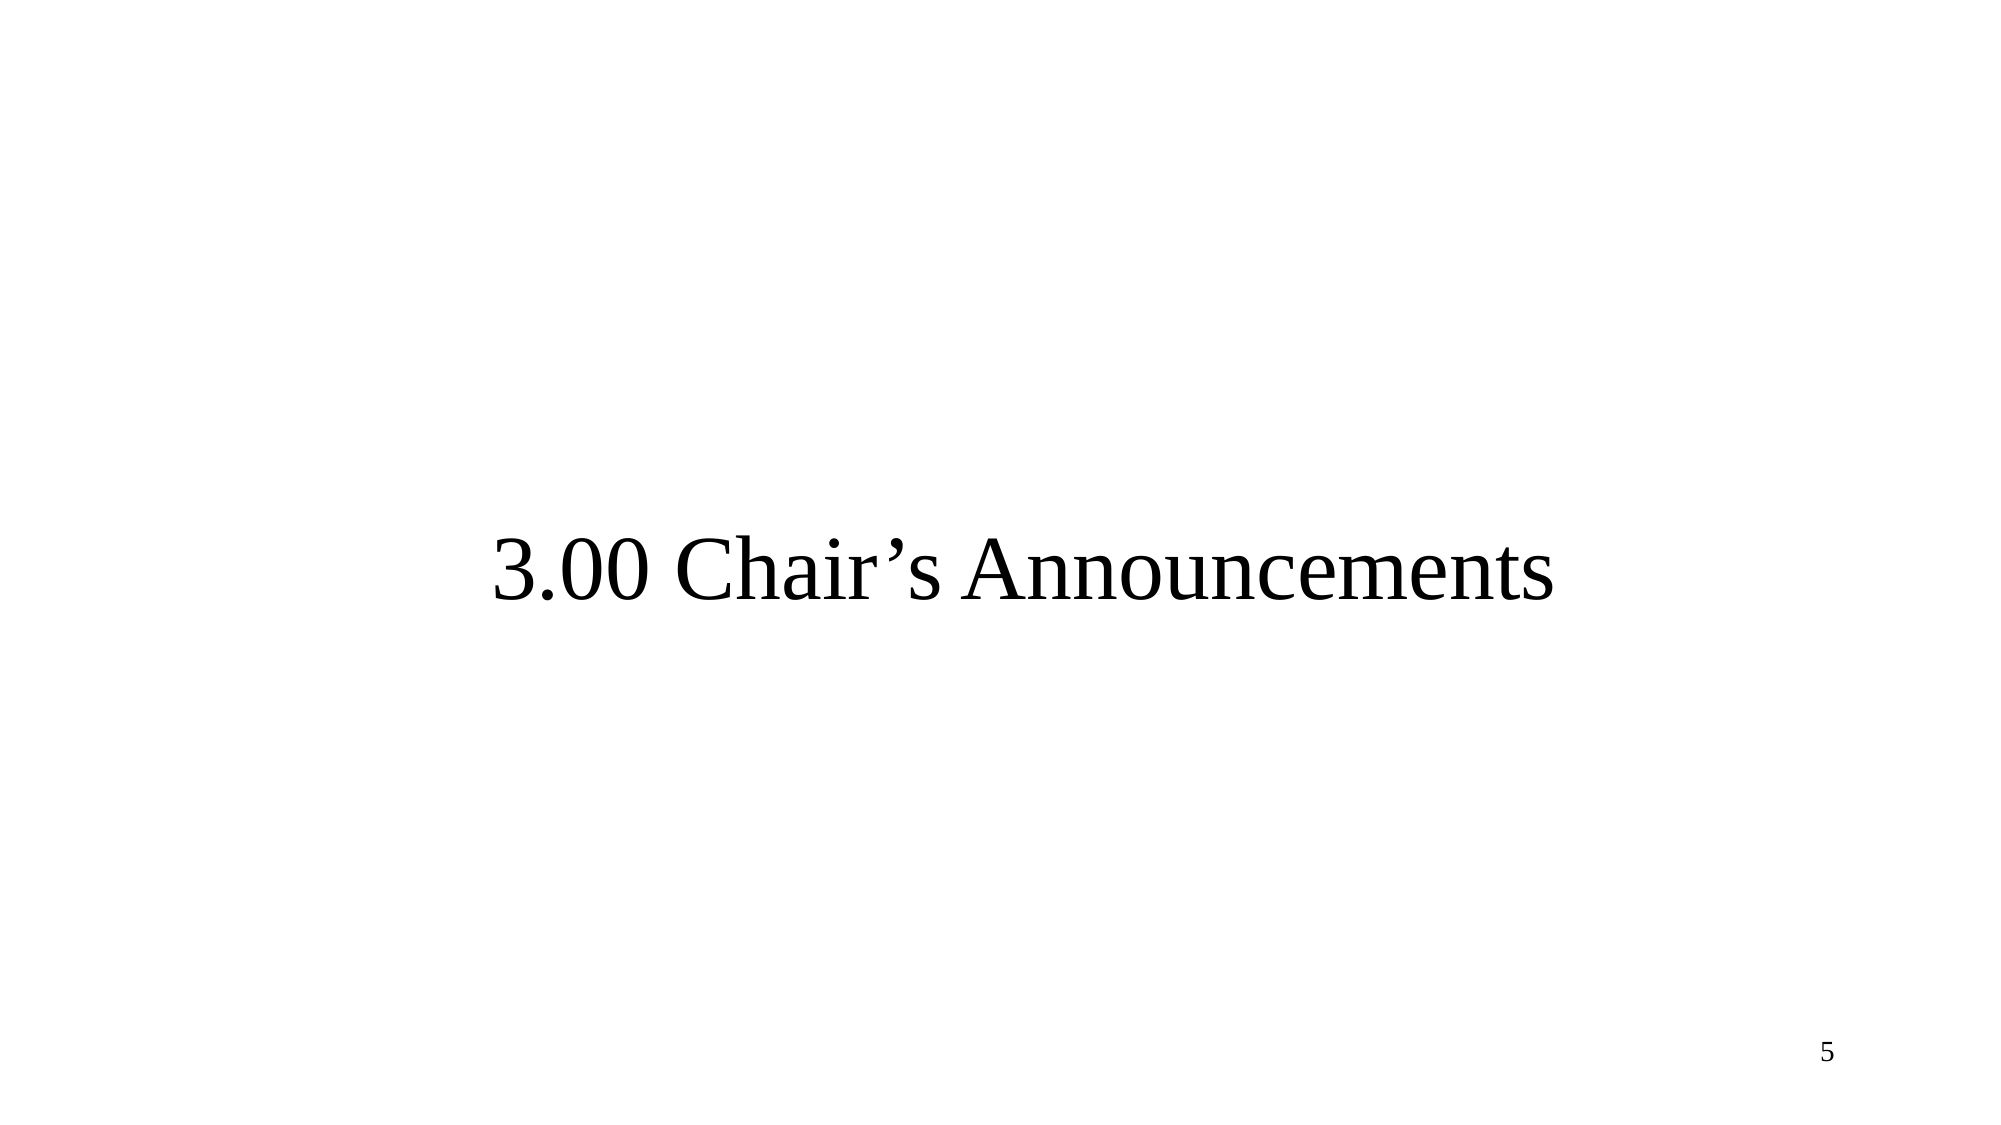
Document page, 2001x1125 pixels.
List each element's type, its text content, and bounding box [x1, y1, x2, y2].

slide_number 5 [1433, 1024, 1851, 1101]
title 3.00 Chair’s Announcements [174, 468, 1876, 657]
